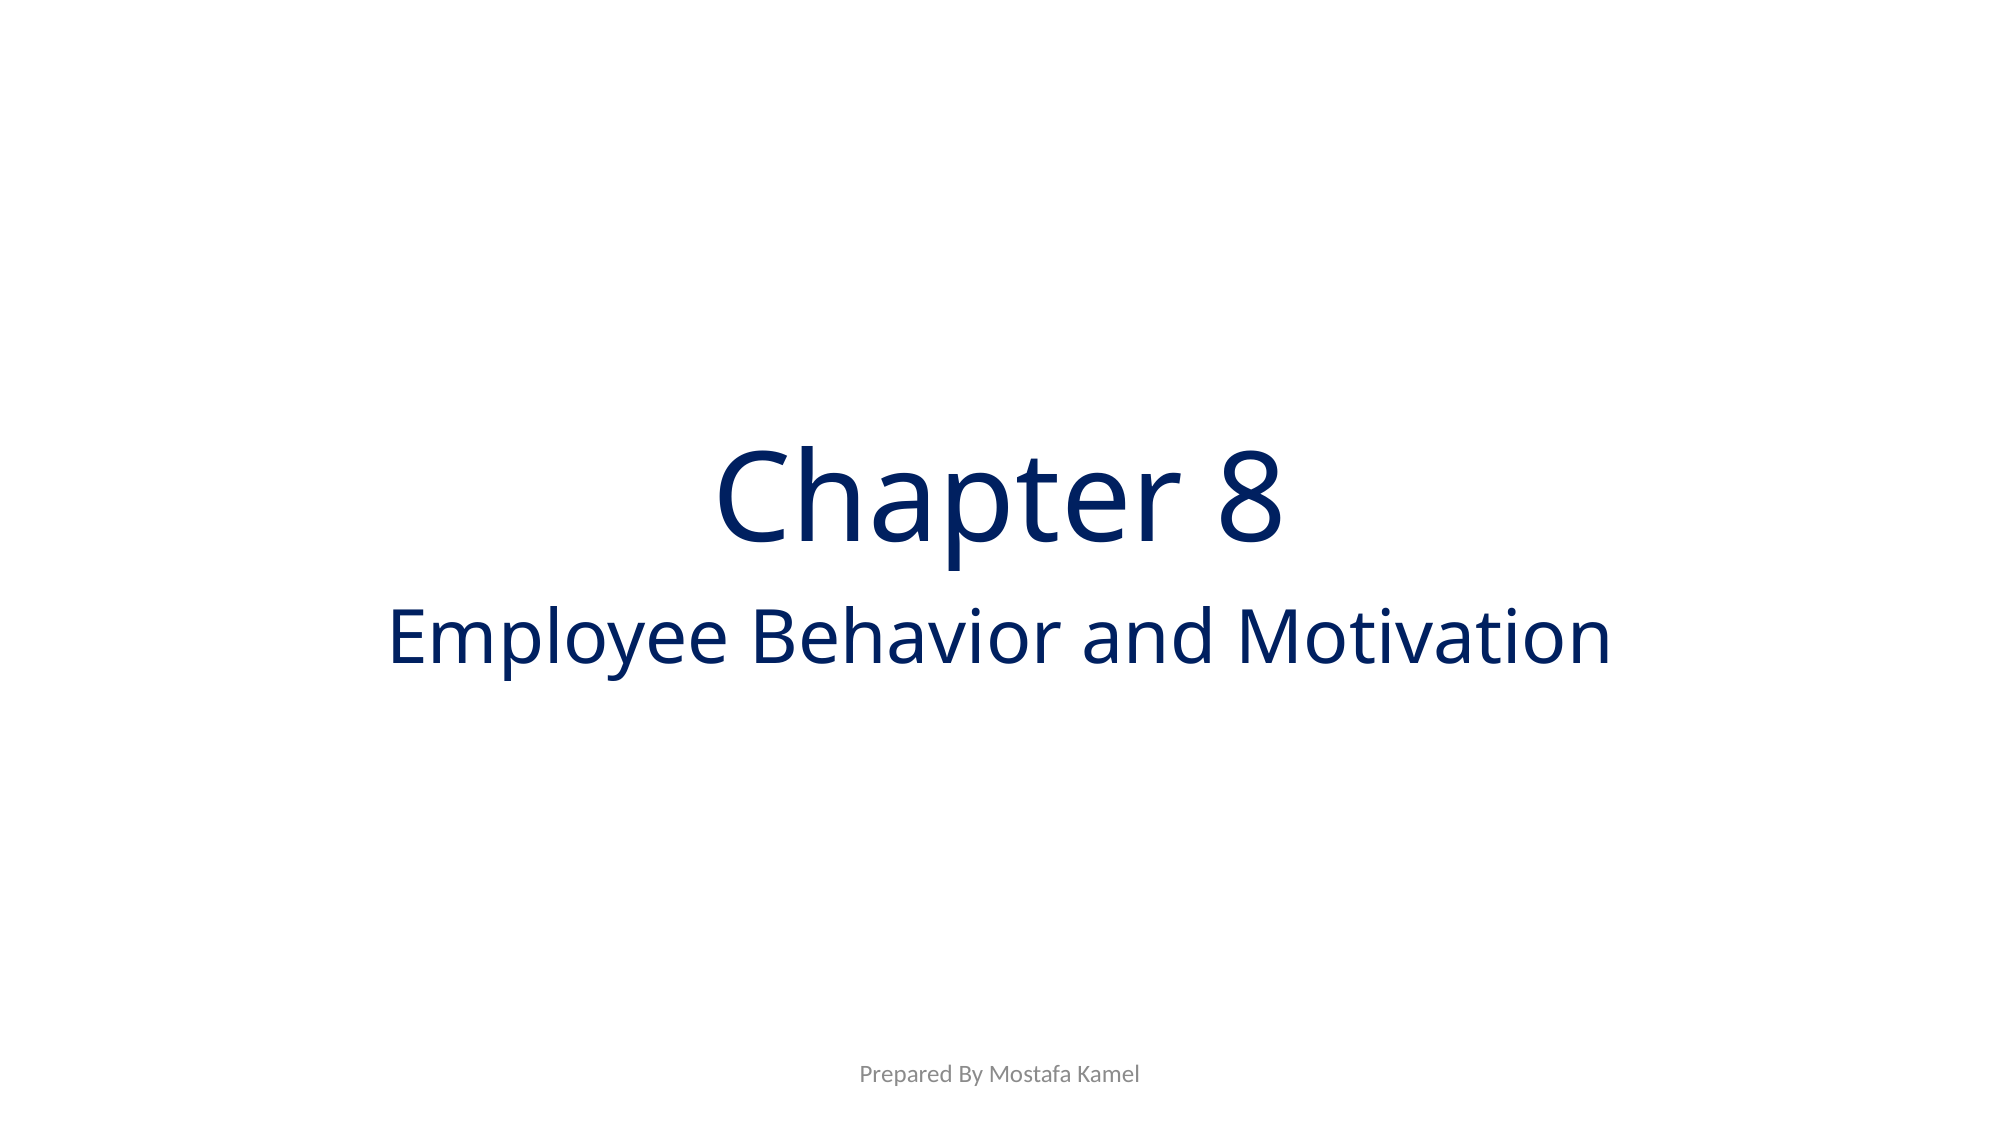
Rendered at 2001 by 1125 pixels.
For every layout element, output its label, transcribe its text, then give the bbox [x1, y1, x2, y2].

subtitle Employee Behavior and Motivation [249, 590, 1750, 863]
footer Prepared By Mostafa Kamel [662, 1042, 1338, 1103]
title Chapter 8 [249, 184, 1750, 576]
